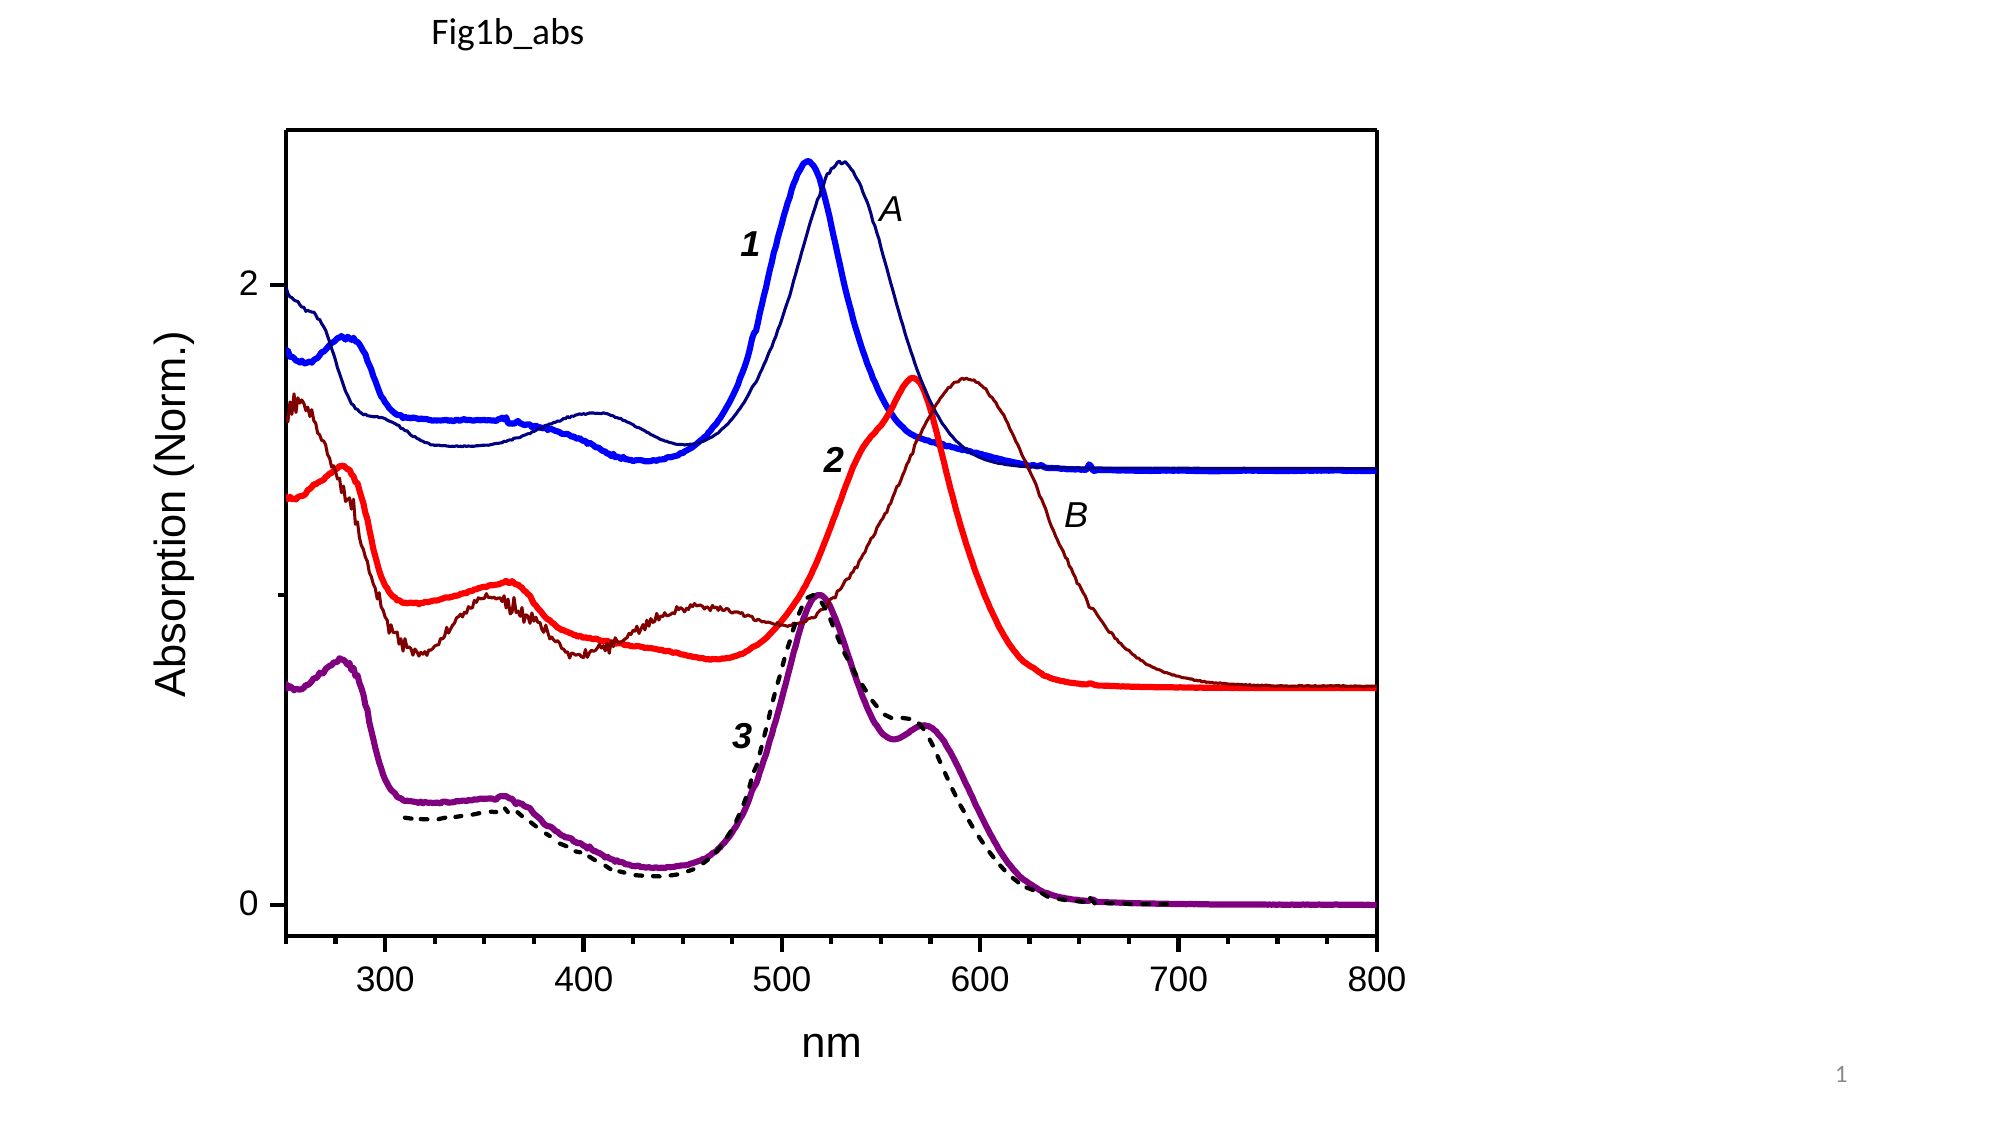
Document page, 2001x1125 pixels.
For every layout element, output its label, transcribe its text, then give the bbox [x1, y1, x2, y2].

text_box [0, 0, 1602, 1125]
slide_number 1 [1602, 1042, 1863, 1103]
